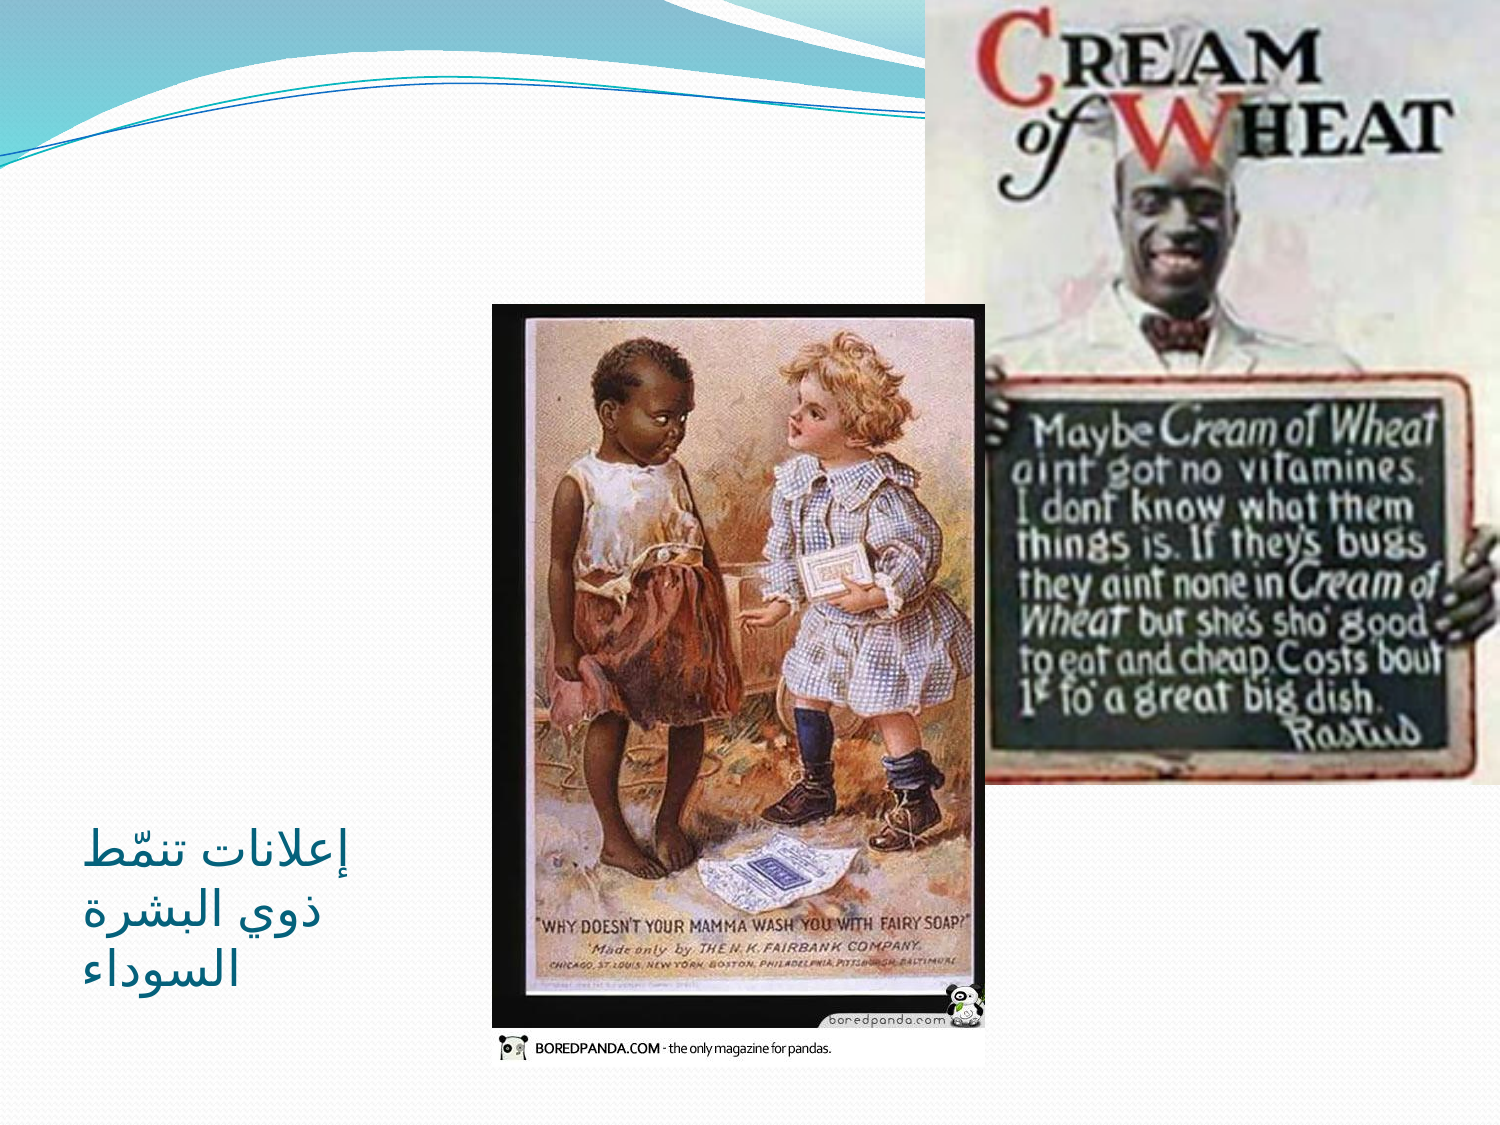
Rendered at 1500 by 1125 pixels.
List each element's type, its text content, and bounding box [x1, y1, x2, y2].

picture [491, 0, 1500, 1067]
title إعلانات تنمّط ذوي البشرة السوداء [82, 808, 399, 997]
